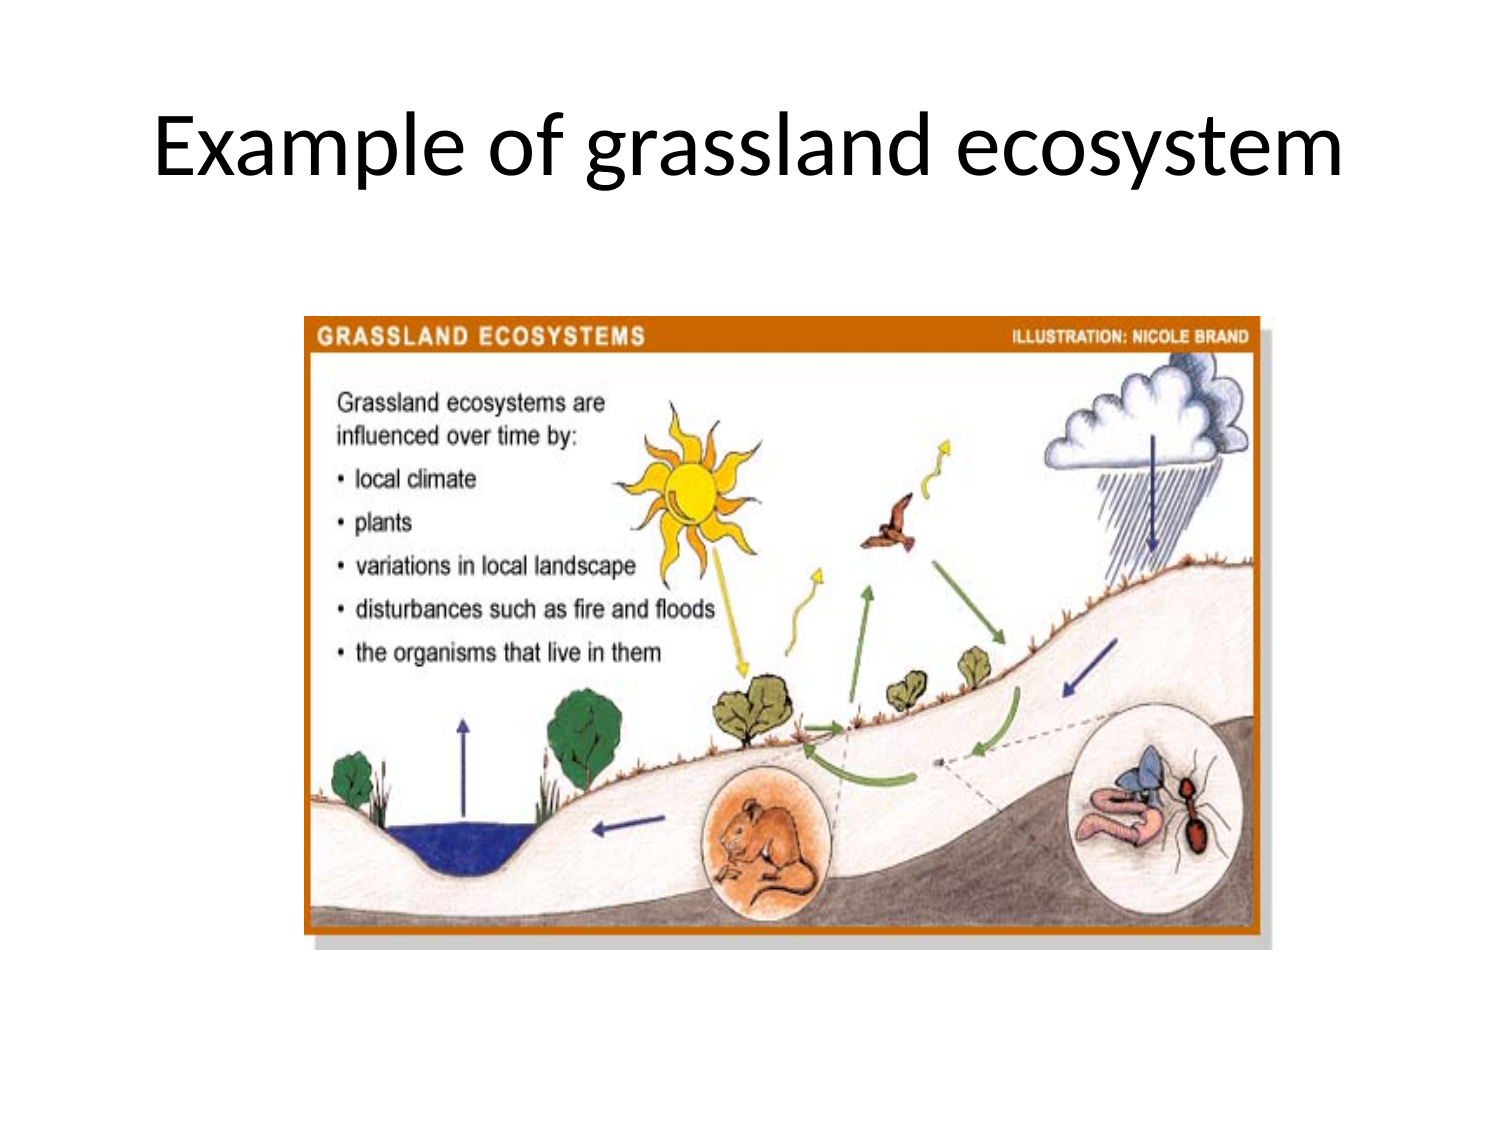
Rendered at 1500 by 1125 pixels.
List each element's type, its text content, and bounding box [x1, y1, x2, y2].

picture [304, 316, 1278, 950]
title Example of grassland ecosystem [75, 45, 1425, 233]
